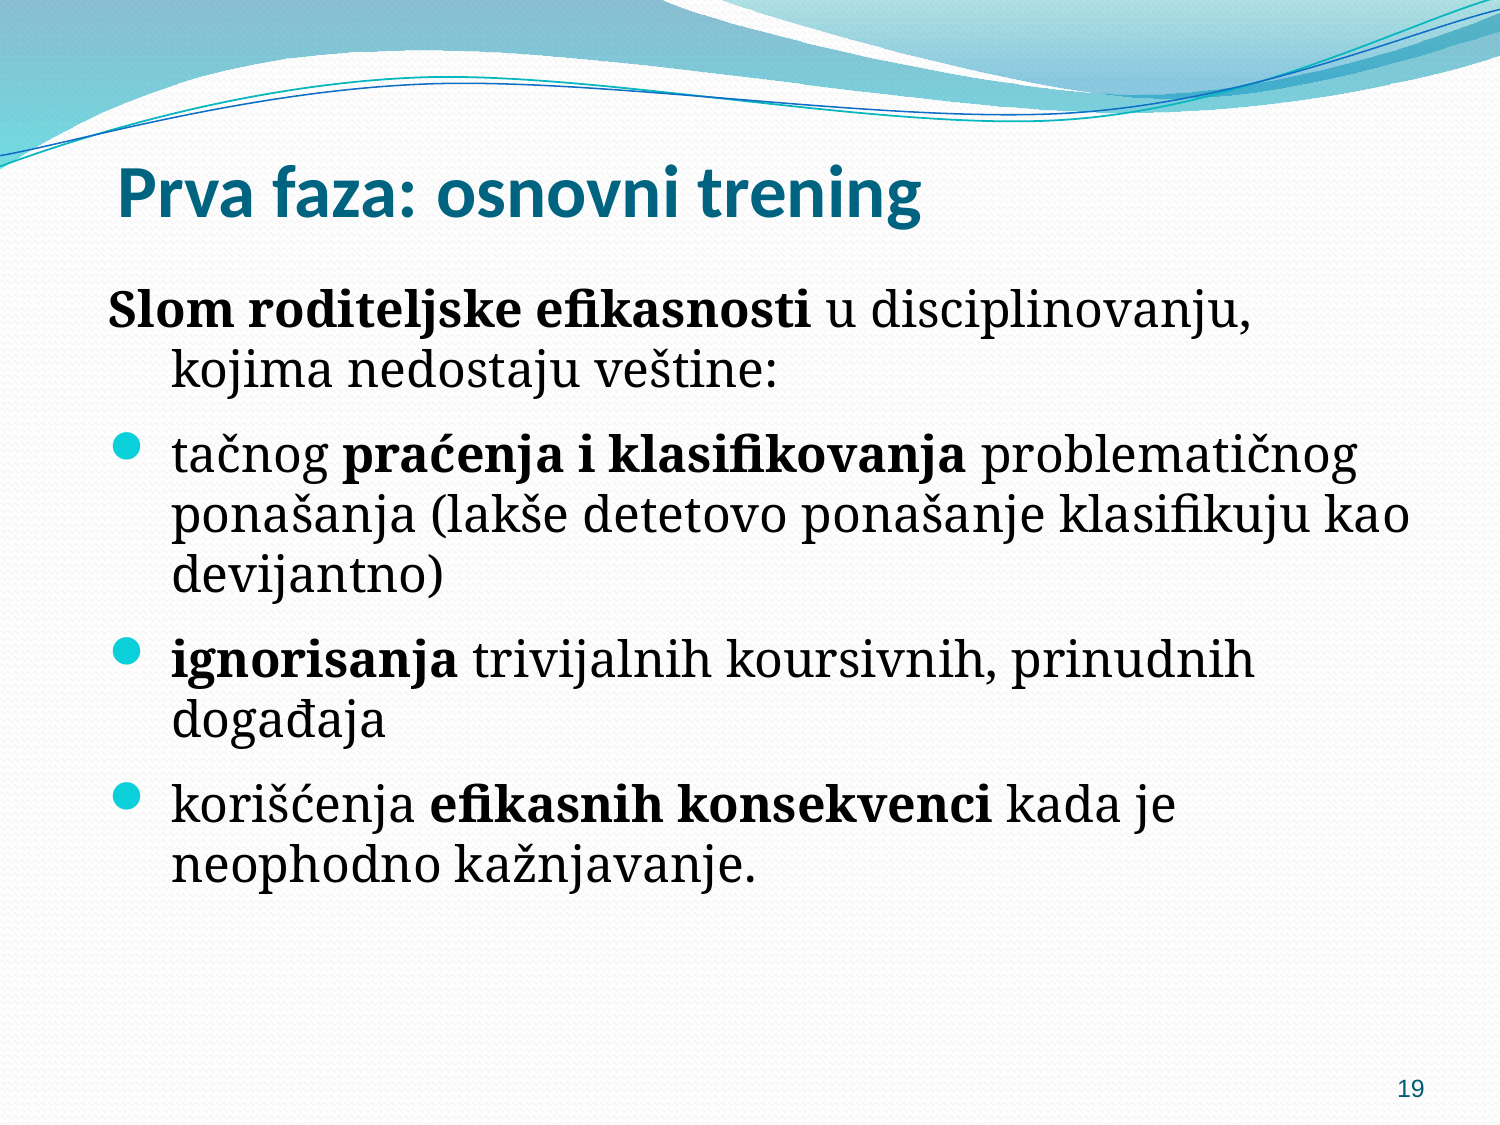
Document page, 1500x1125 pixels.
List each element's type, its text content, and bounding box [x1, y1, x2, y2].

title Prva faza: osnovni trening [116, 44, 1466, 233]
slide_number 19 [1299, 1042, 1425, 1103]
list Slom roditeljske efikasnosti u disciplinovanju, kojima nedostaju veštine: tačnog praćenja i klasifikovanja problematičnog ponašanja (lakše detetovo ponašanje klasifikuju kao devijantno) ignorisanja trivijalnih koursivnih, prinudnih događaja korišćenja efikasnih konsekvenci kada je neophodno kažnjavanje. [93, 269, 1428, 1010]
